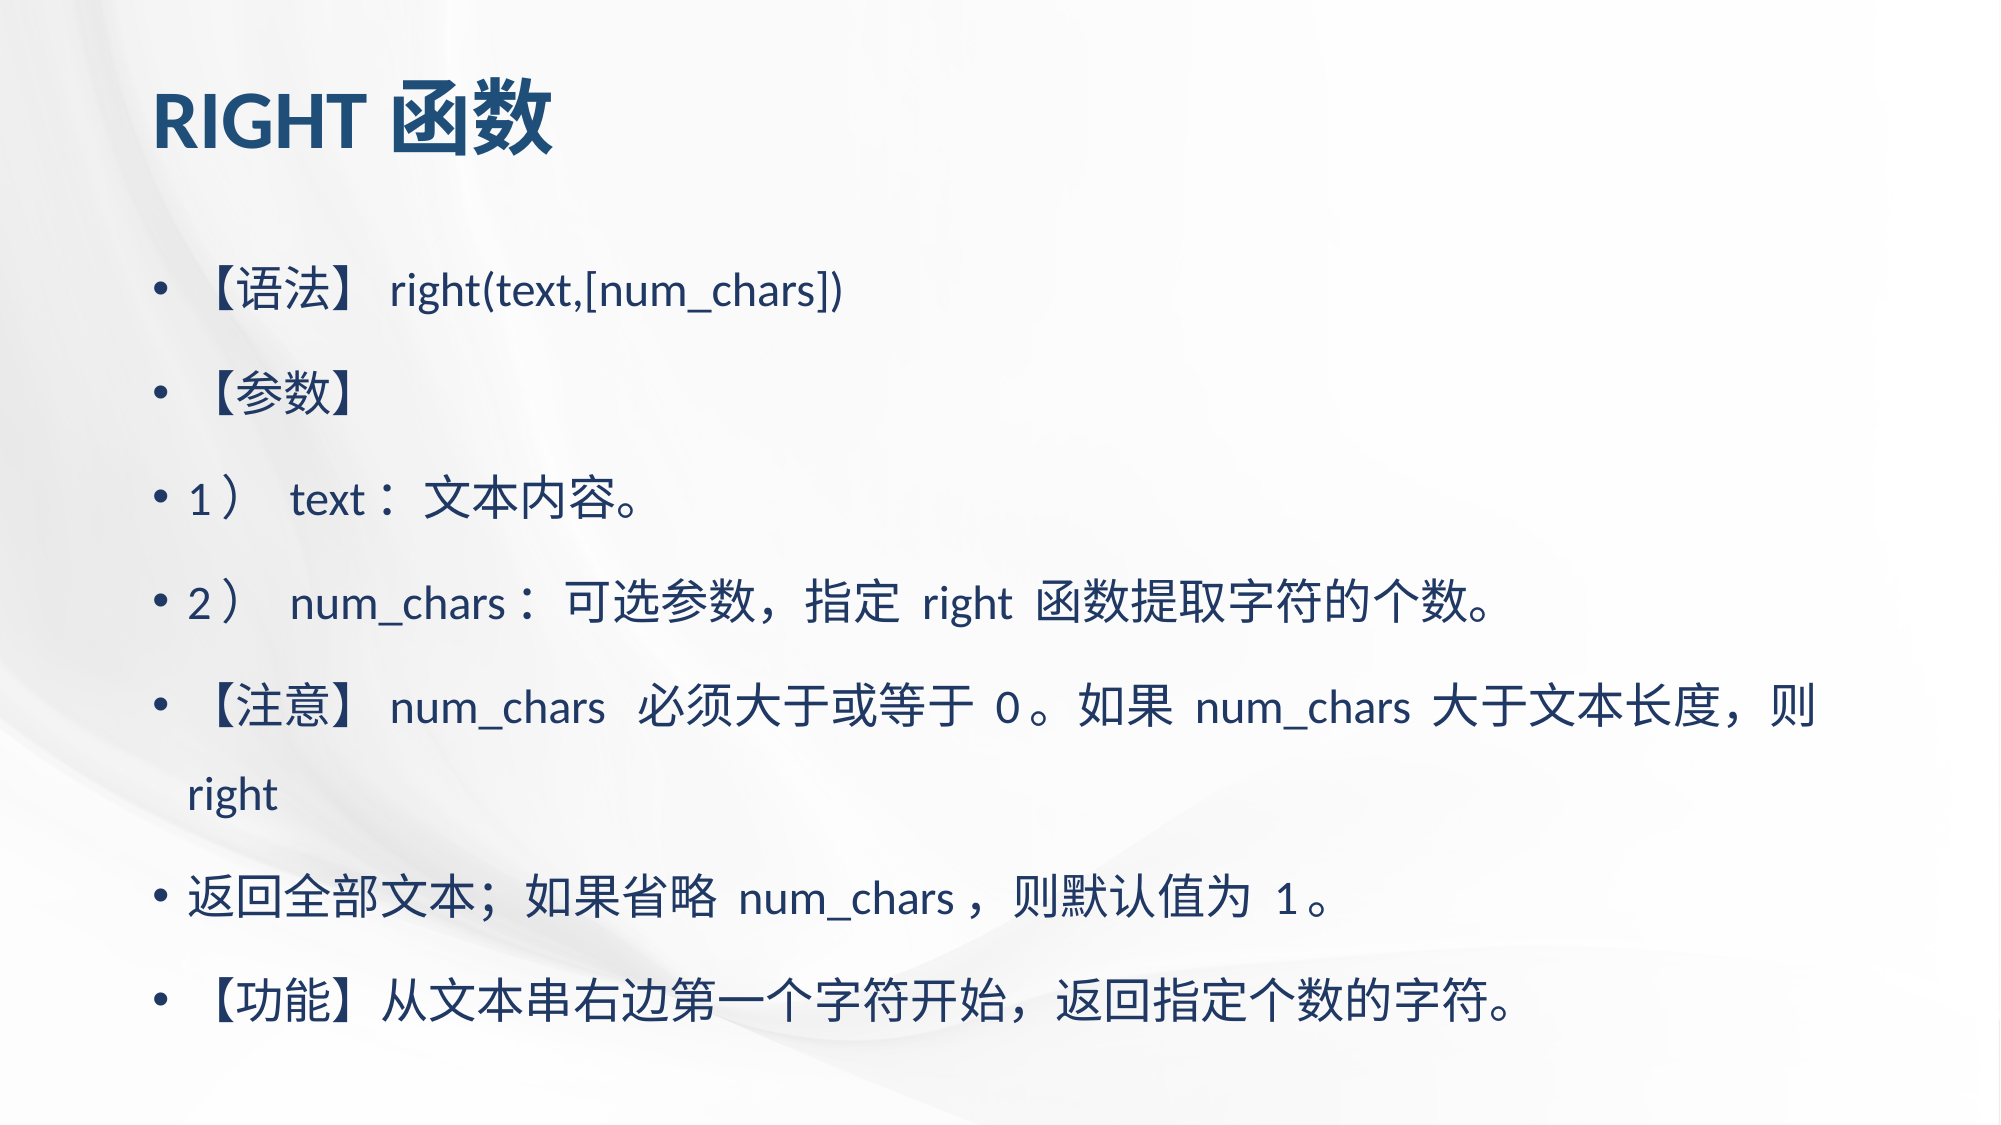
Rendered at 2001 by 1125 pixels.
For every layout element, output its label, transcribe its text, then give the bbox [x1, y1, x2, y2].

list 【语法】right(text,[num_chars]) 【参数】 1） text：文本内容。 2） num_chars：可选参数，指定 right 函数提取字符的个数。 【注意】num_chars 必须大于或等于 0。如果 num_chars 大于文本长度，则 right 返回全部文本；如果省略 num_chars，则默认值为 1。 【功能】从文本串右边第一个字符开始，返回指定个数的字符。 [137, 222, 1863, 1043]
title RIGHT函数 [137, 59, 1863, 184]
